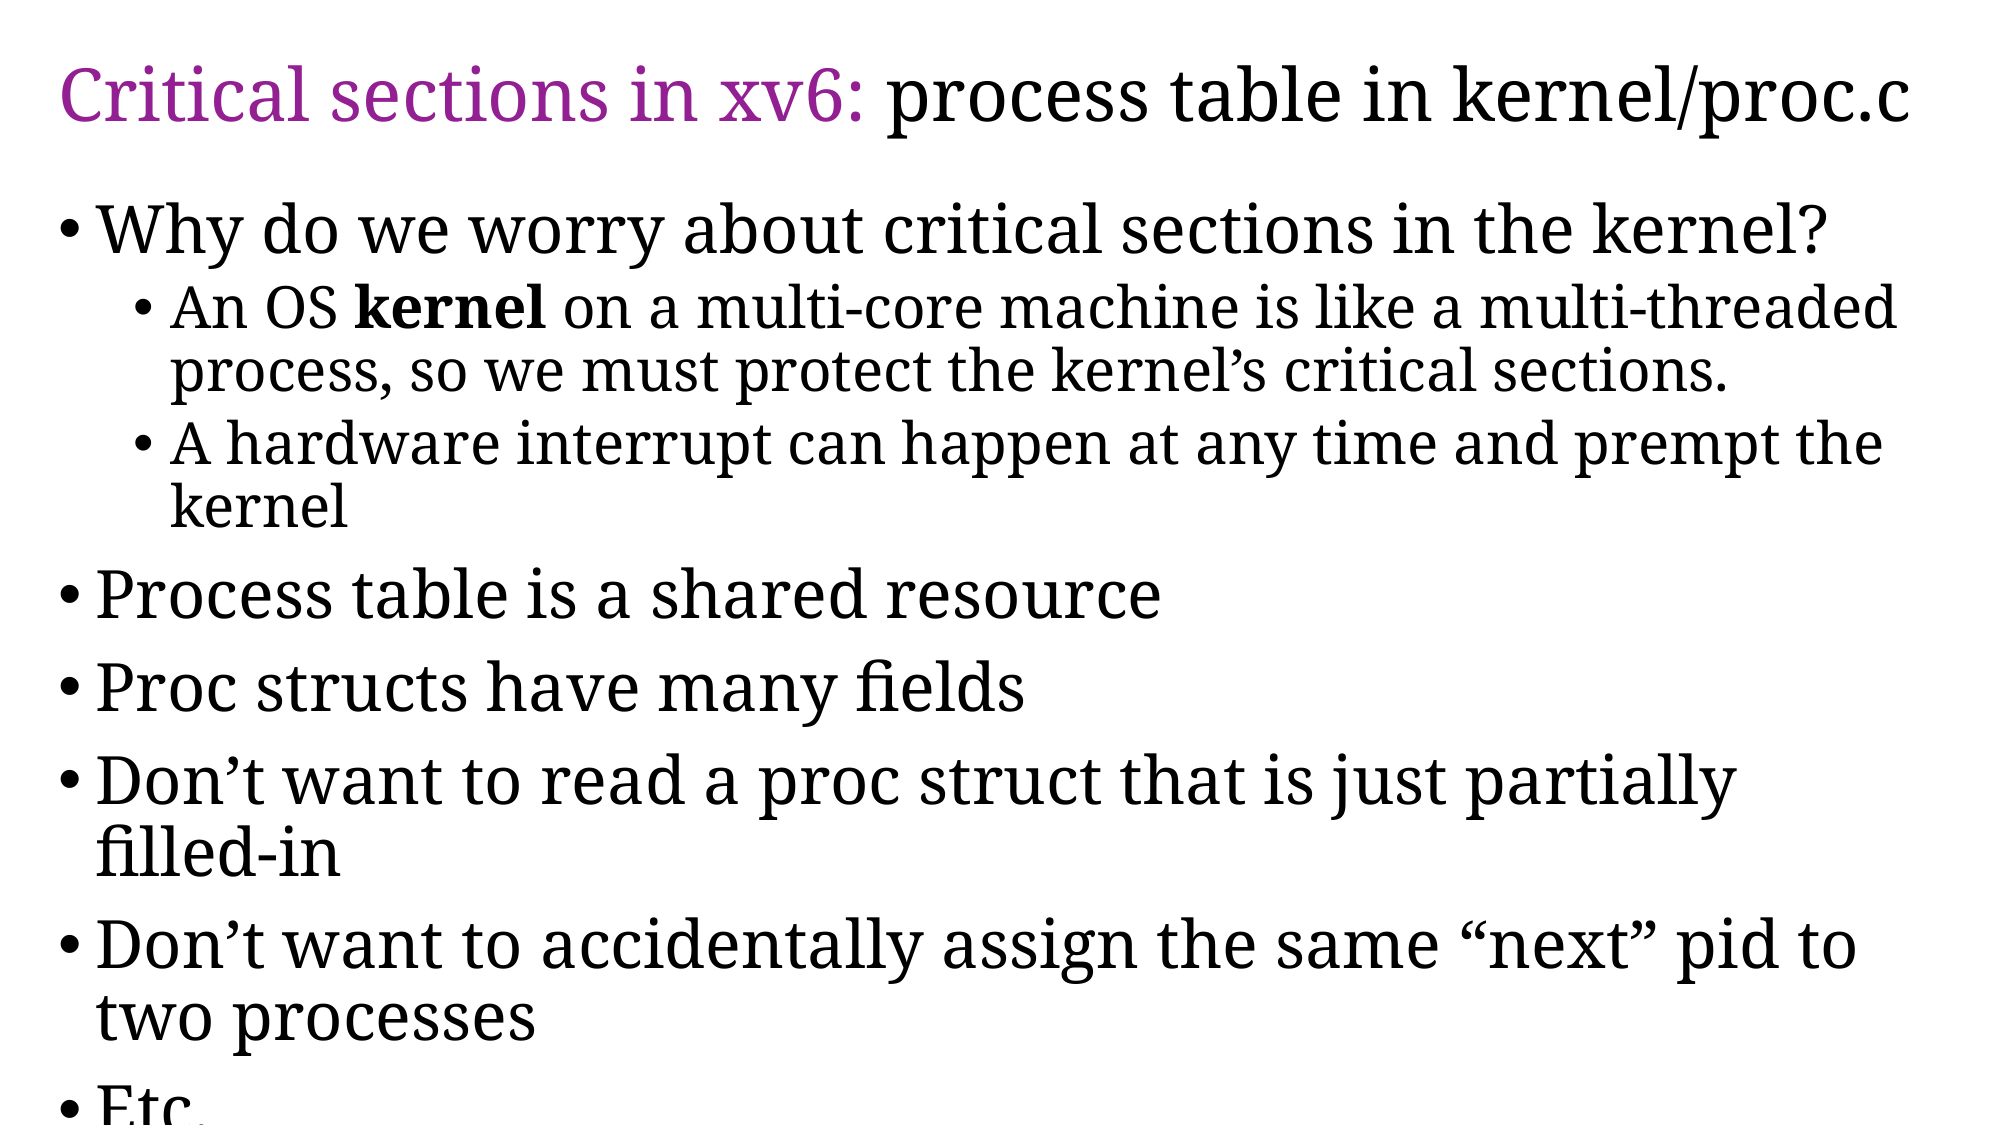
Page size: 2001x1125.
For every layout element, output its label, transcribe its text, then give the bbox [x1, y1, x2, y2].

title Critical sections in xv6: process table in kernel/proc.c [43, 25, 1953, 171]
list Why do we worry about critical sections in the kernel? An OS kernel on a multi-core machine is like a multi-threaded process, so we must protect the kernel’s critical sections. A hardware interrupt can happen at any time and prempt the kernel Process table is a shared resource Proc structs have many fields Don’t want to read a proc struct that is just partially filled-in Don’t want to accidentally assign the same “next” pid to two processes Etc. [43, 188, 1953, 1106]
